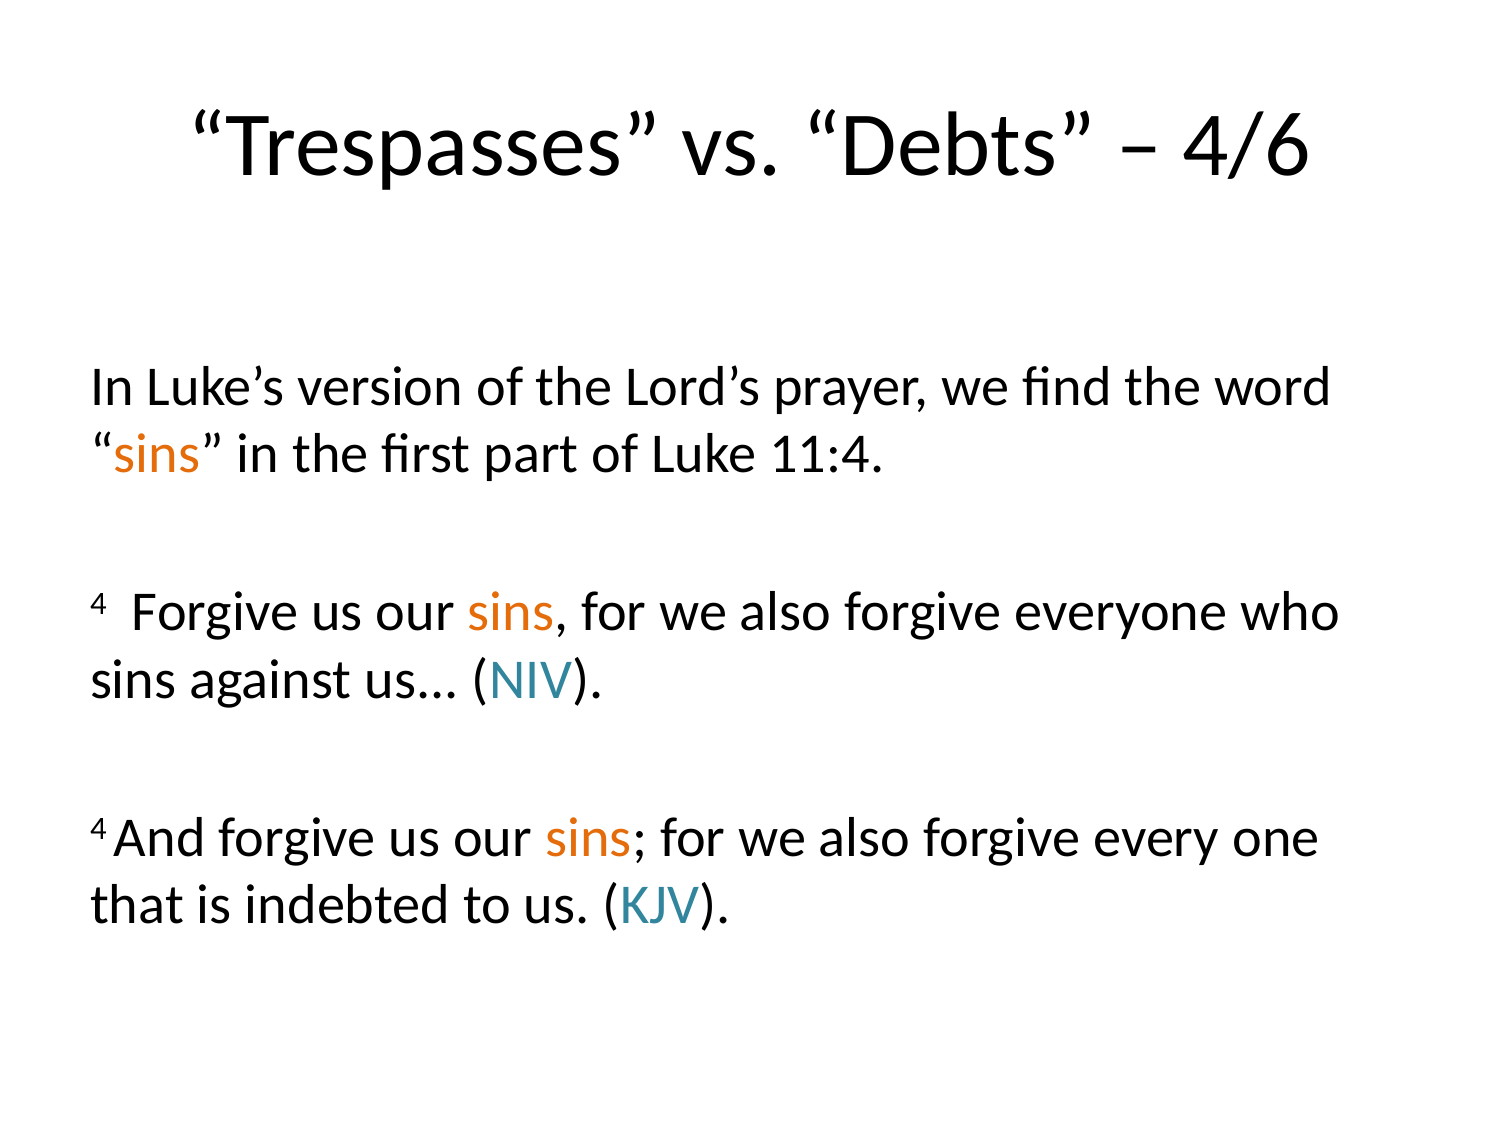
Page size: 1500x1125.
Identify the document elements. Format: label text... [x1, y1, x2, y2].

title “Trespasses” vs. “Debts” – 4/6 [75, 45, 1425, 233]
list In Luke’s version of the Lord’s prayer, we find the word “sins” in the first part of Luke 11:4. 4 Forgive us our sins, for we also forgive everyone who sins against us... (NIV). 4 And forgive us our sins; for we also forgive every one that is indebted to us. (KJV). [75, 262, 1425, 1005]
